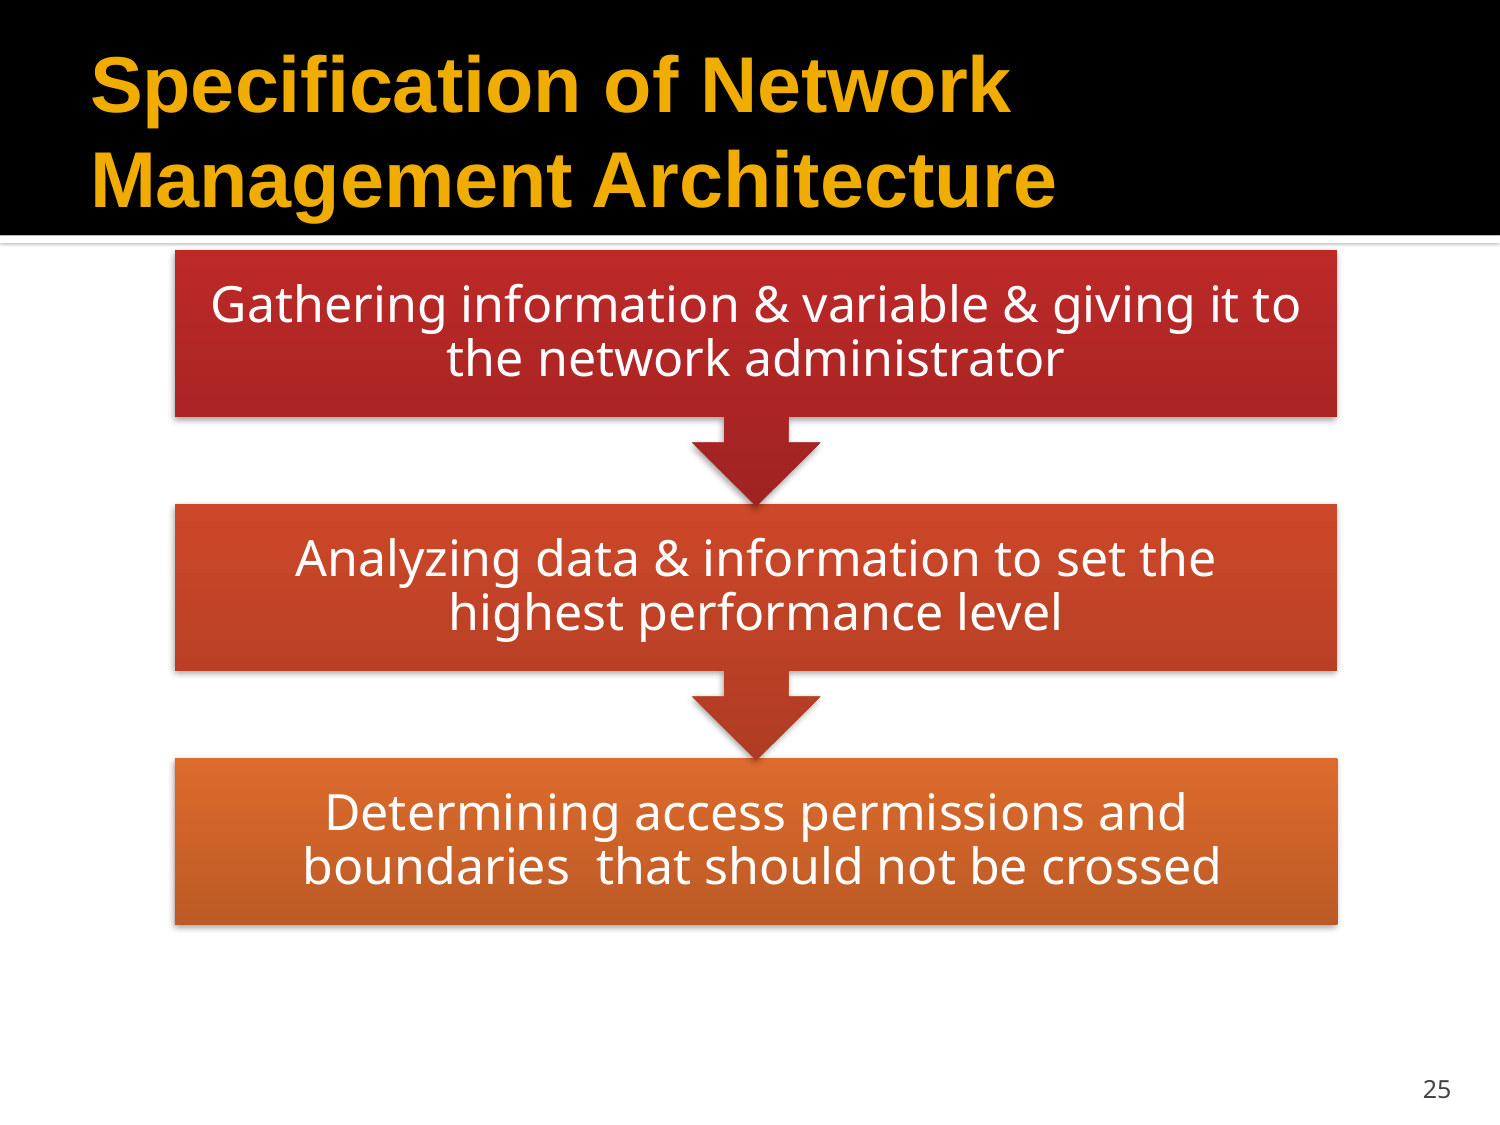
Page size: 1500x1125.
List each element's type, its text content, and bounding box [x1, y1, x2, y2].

slide_number 25 [1345, 1062, 1467, 1108]
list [174, 249, 1338, 925]
title Specification of Network Management Architecture [75, 25, 1425, 231]
